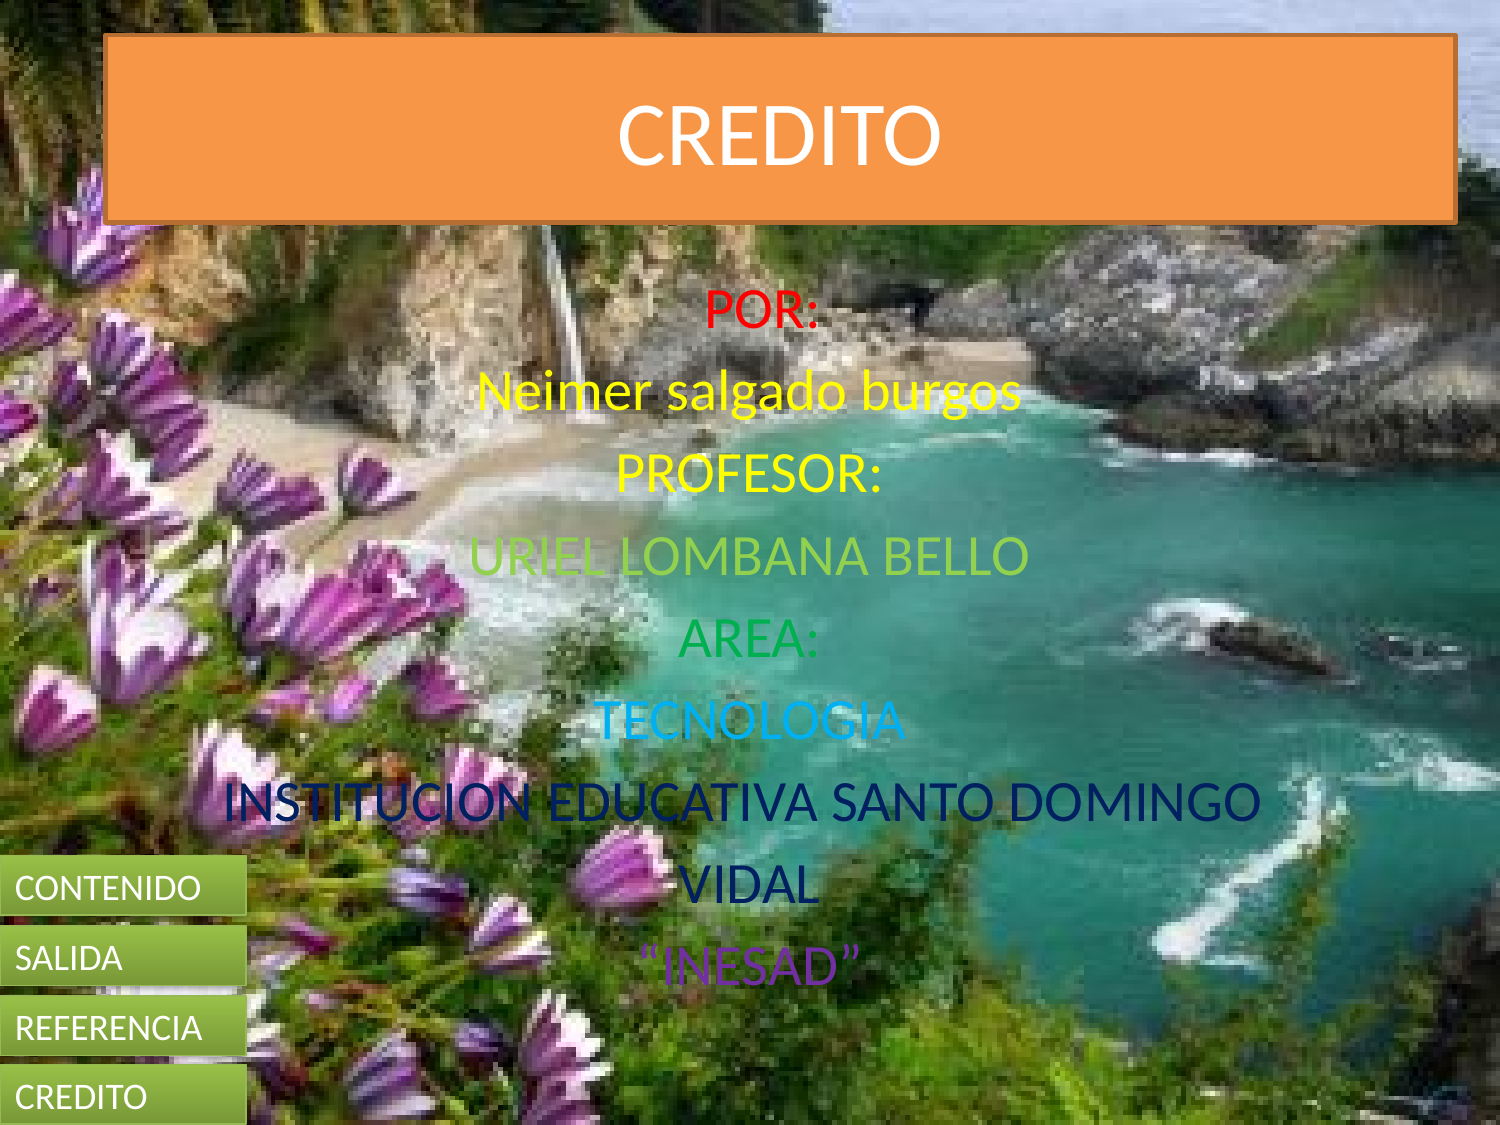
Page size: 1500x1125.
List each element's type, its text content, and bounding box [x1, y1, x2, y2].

title CREDITO [103, 33, 1458, 225]
list POR: Neimer salgado burgos PROFESOR: URIEL LOMBANA BELLO AREA: TECNOLOGIA INSTITUCION EDUCATIVA SANTO DOMINGO VIDAL “INESAD” [75, 262, 1425, 1005]
text_box CREDITO [0, 1064, 247, 1125]
picture [0, 916, 75, 925]
text_box REFERENCIA [0, 995, 247, 1056]
text_box CONTENIDO [0, 855, 247, 916]
picture [0, 986, 75, 995]
text_box SALIDA [0, 925, 247, 986]
picture [0, 0, 1500, 1125]
